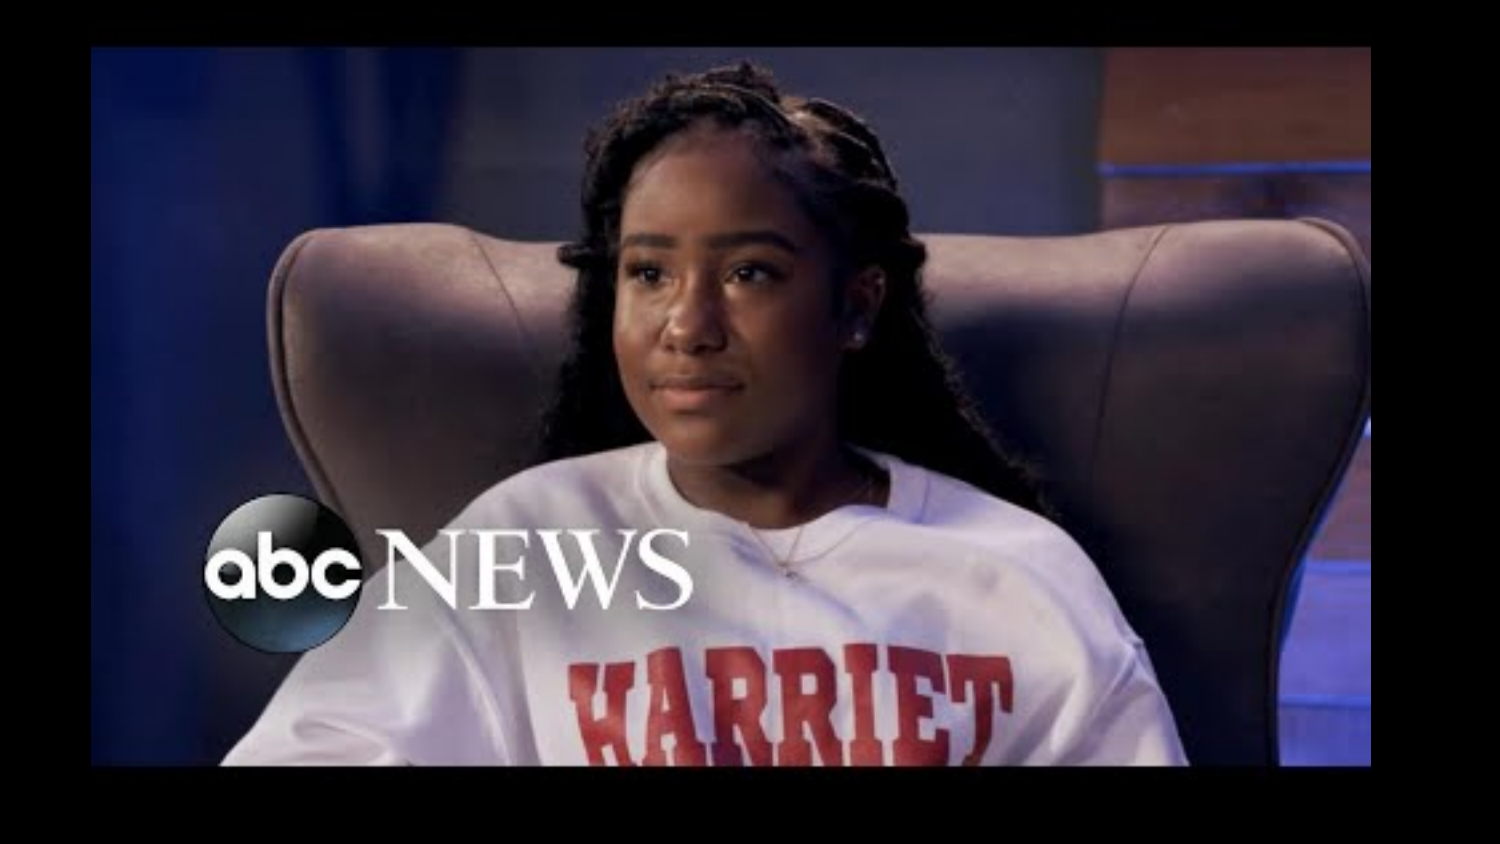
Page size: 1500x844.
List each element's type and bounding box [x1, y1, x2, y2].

picture [91, 0, 1371, 844]
